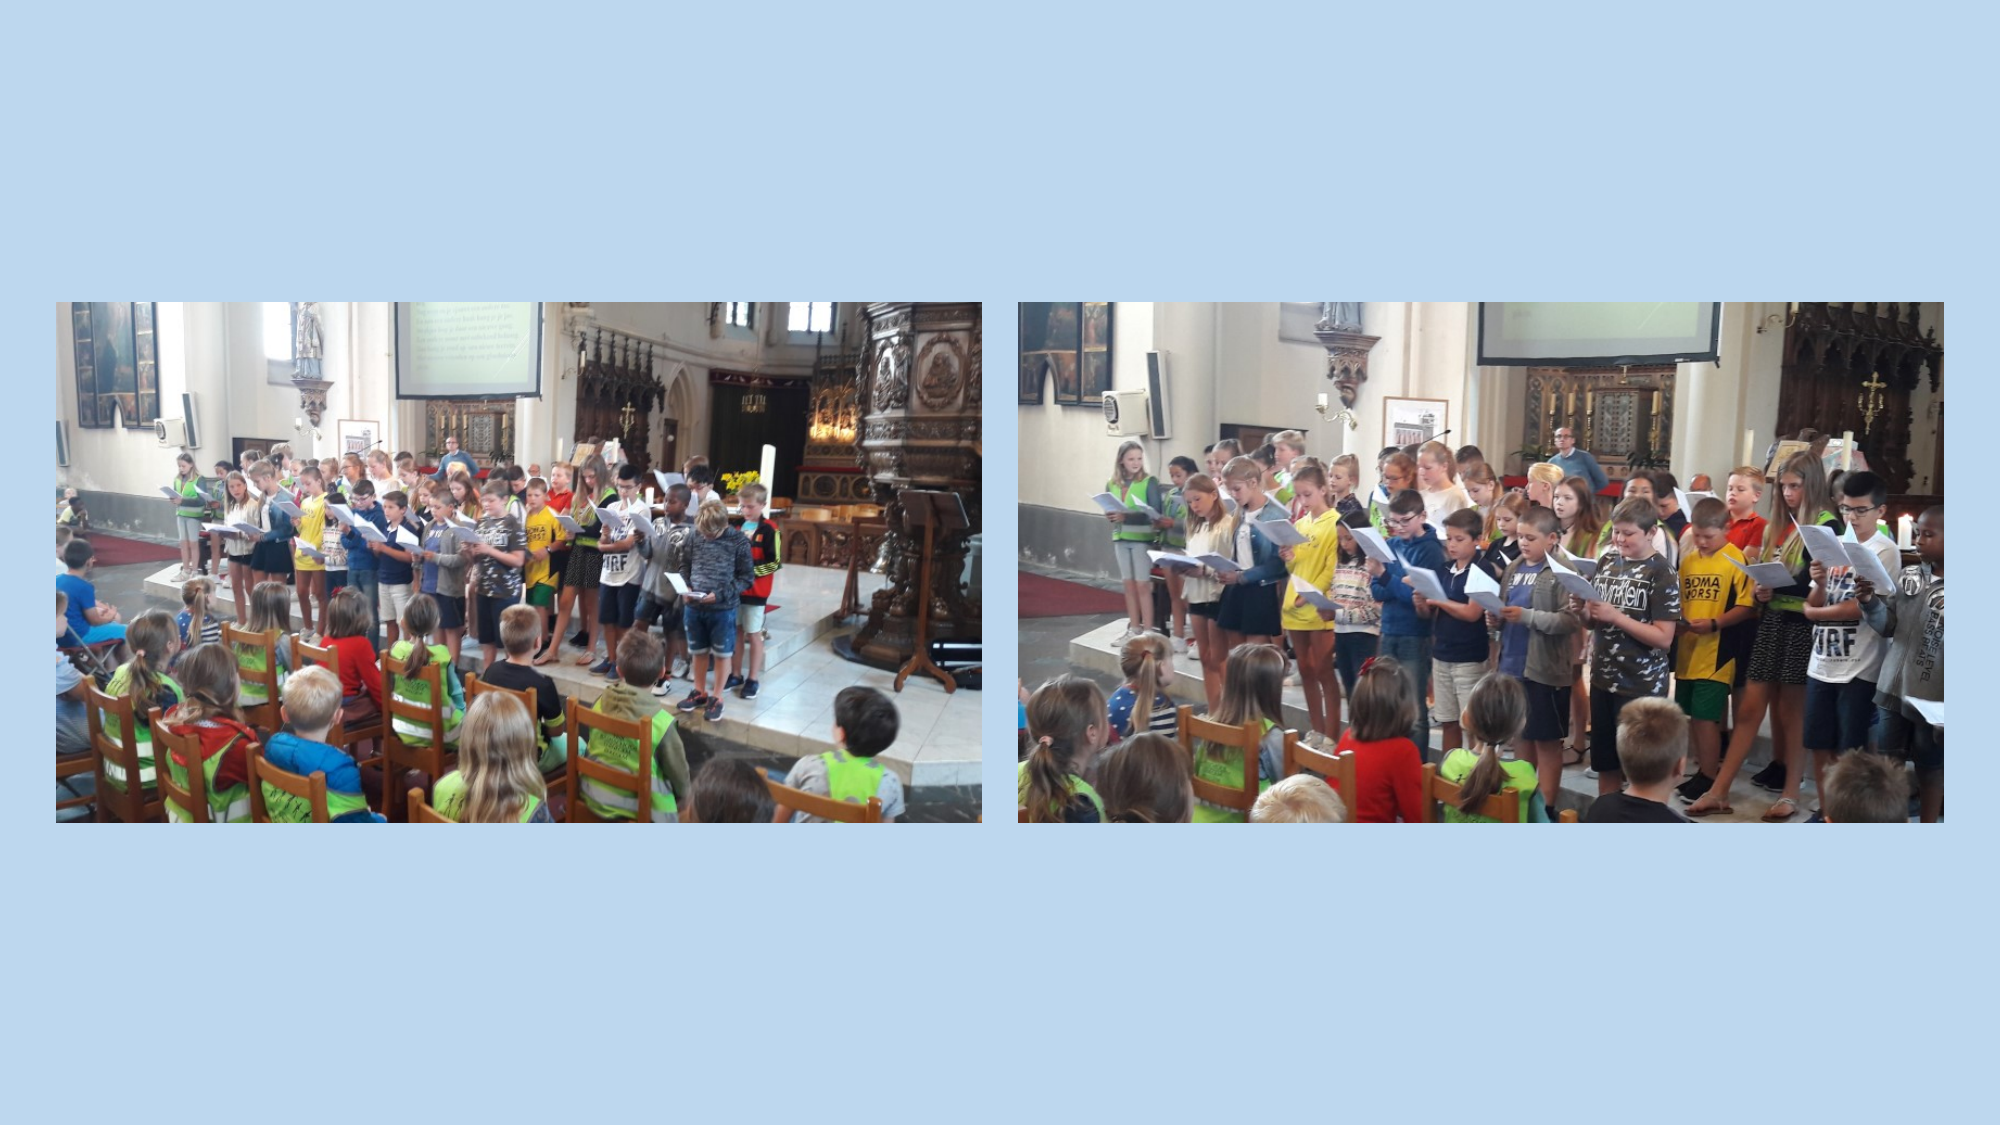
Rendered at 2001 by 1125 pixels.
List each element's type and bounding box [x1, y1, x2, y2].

picture [56, 302, 982, 823]
picture [1018, 302, 1944, 823]
